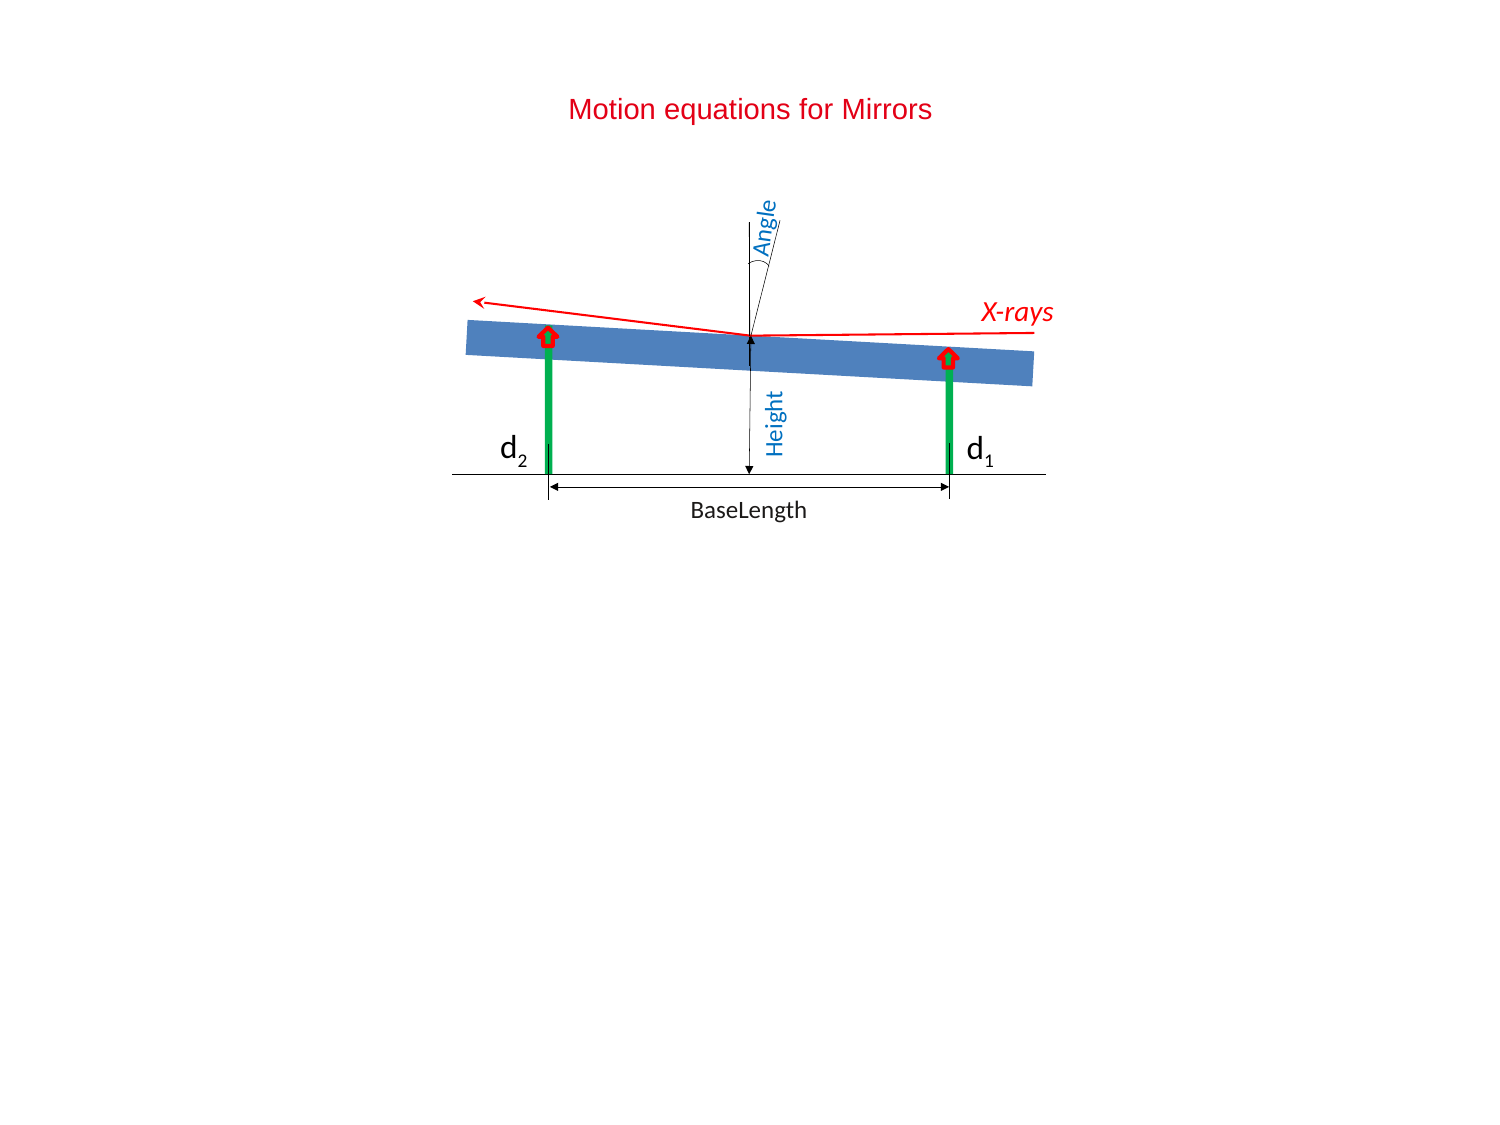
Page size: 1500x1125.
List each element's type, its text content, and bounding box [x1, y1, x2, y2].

text_box X-rays [970, 292, 1065, 328]
text_box [757, 344, 1037, 389]
text_box BaseLength [642, 495, 857, 524]
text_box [748, 335, 752, 475]
text_box [543, 348, 554, 470]
text_box [936, 347, 960, 370]
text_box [472, 301, 743, 336]
text_box Angle [748, 178, 785, 219]
text_box Motion equations for Mirrors [501, 89, 1000, 125]
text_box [750, 220, 781, 336]
text_box [463, 318, 543, 362]
text_box [541, 345, 555, 349]
text_box d2 [485, 418, 548, 473]
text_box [785, 332, 1035, 336]
text_box [554, 345, 743, 373]
text_box d1 [955, 418, 1015, 473]
text_box [944, 370, 955, 470]
text_box Height [757, 374, 788, 473]
